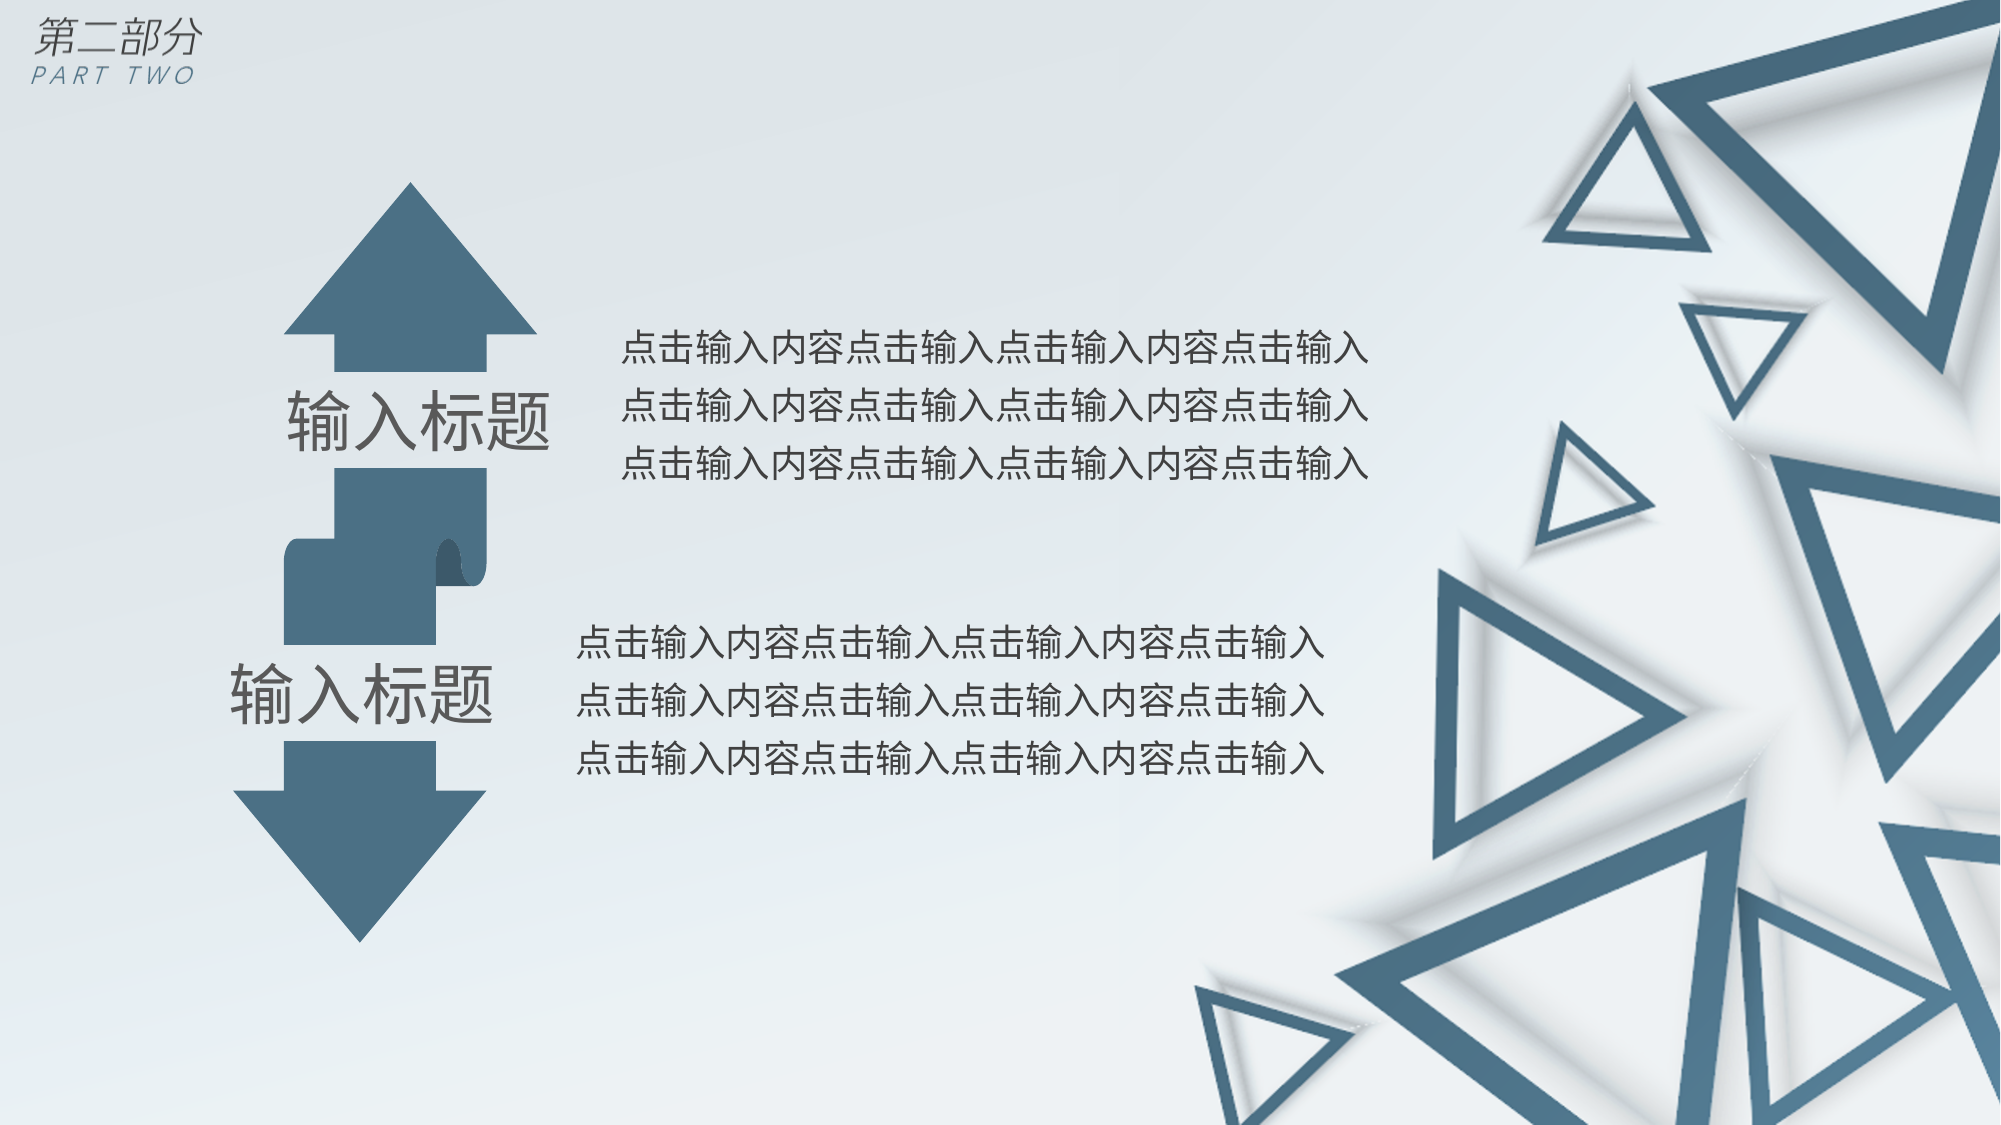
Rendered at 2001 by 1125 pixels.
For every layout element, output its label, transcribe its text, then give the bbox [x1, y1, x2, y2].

text_box [282, 468, 488, 645]
text_box [465, 561, 616, 860]
text_box 点击输入内容点击输入点击输入内容点击输入 点击输入内容点击输入点击输入内容点击输入 点击输入内容点击输入点击输入内容点击输入 [605, 303, 1402, 493]
text_box [230, 741, 465, 945]
text_box 点击输入内容点击输入点击输入内容点击输入 点击输入内容点击输入点击输入内容点击输入 点击输入内容点击输入点击输入内容点击输入 [560, 597, 1358, 788]
text_box [514, 272, 665, 525]
text_box 输入标题 [209, 645, 515, 741]
text_box [281, 180, 514, 372]
picture [0, 0, 2001, 1125]
text_box 输入标题 [266, 372, 572, 468]
